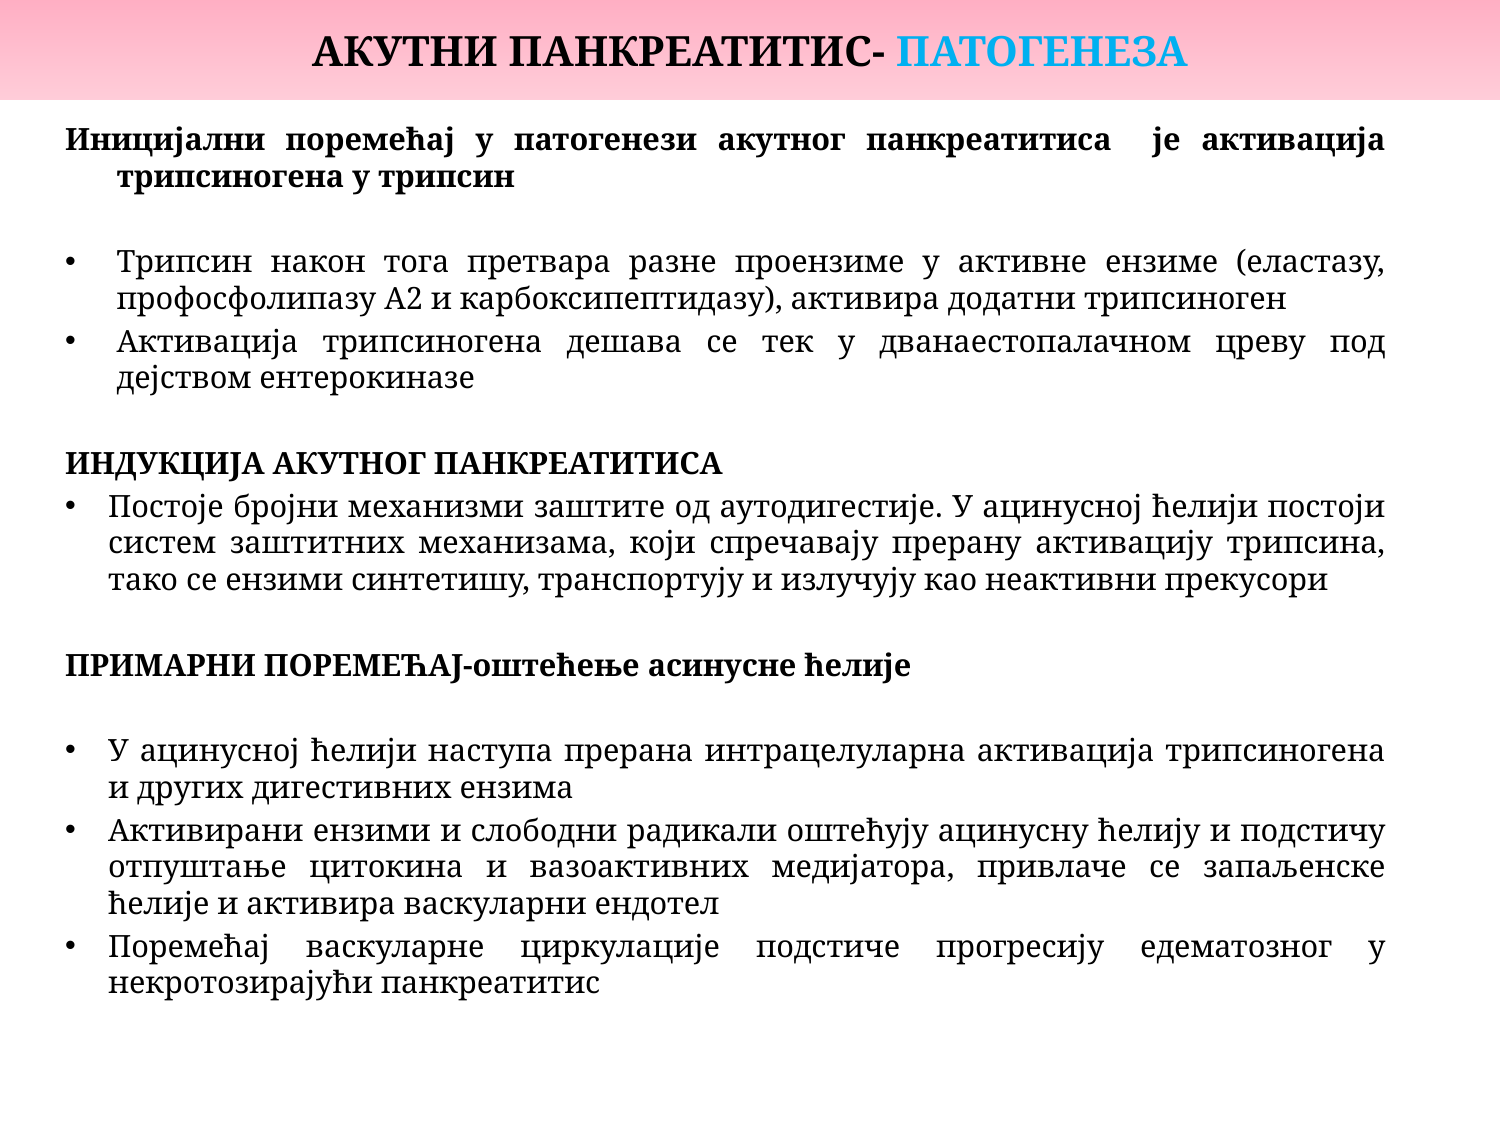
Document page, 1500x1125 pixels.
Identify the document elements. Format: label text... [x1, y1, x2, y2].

list Иницијални поремећај у патогенези акутног панкреатитиса је активација трипсиногена у трипсин Трипсин након тога претвара разне проензиме у активне ензиме (еластазу, профосфолипазу А2 и карбоксипептидазу), активира додатни трипсиноген Активација трипсиногена дешава се тек у дванаестопалачном цреву под дејством ентерокиназе ИНДУКЦИЈА АКУТНОГ ПАНКРЕАТИТИСА Постоје бројни механизми заштите од аутодигестије. У ацинусној ћелији постоји систем заштитних механизама, који спречавају прерану активацију трипсина, тако се ензими синтетишу, транспортују и излучују као неактивни прекусори ПРИМАРНИ ПОРЕМЕЋАЈ-оштећење асинусне ћелије У ацинусној ћелији наступа прерана интрацелуларна активација трипсиногена и других дигестивних ензима Активирани ензими и слободни радикали оштећују ацинусну ћелију и подстичу отпуштање цитокина и вазоактивних медијатора, привлаче се запаљенске ћелије и активира васкуларни ендотел Поремећај васкуларне циркулације подстиче прогресију едематозног у некротозирајући панкреатитис [50, 112, 1400, 1050]
title АКУТНИ ПАНКРЕАТИТИС- ПАТОГЕНЕЗА [0, 0, 1500, 100]
